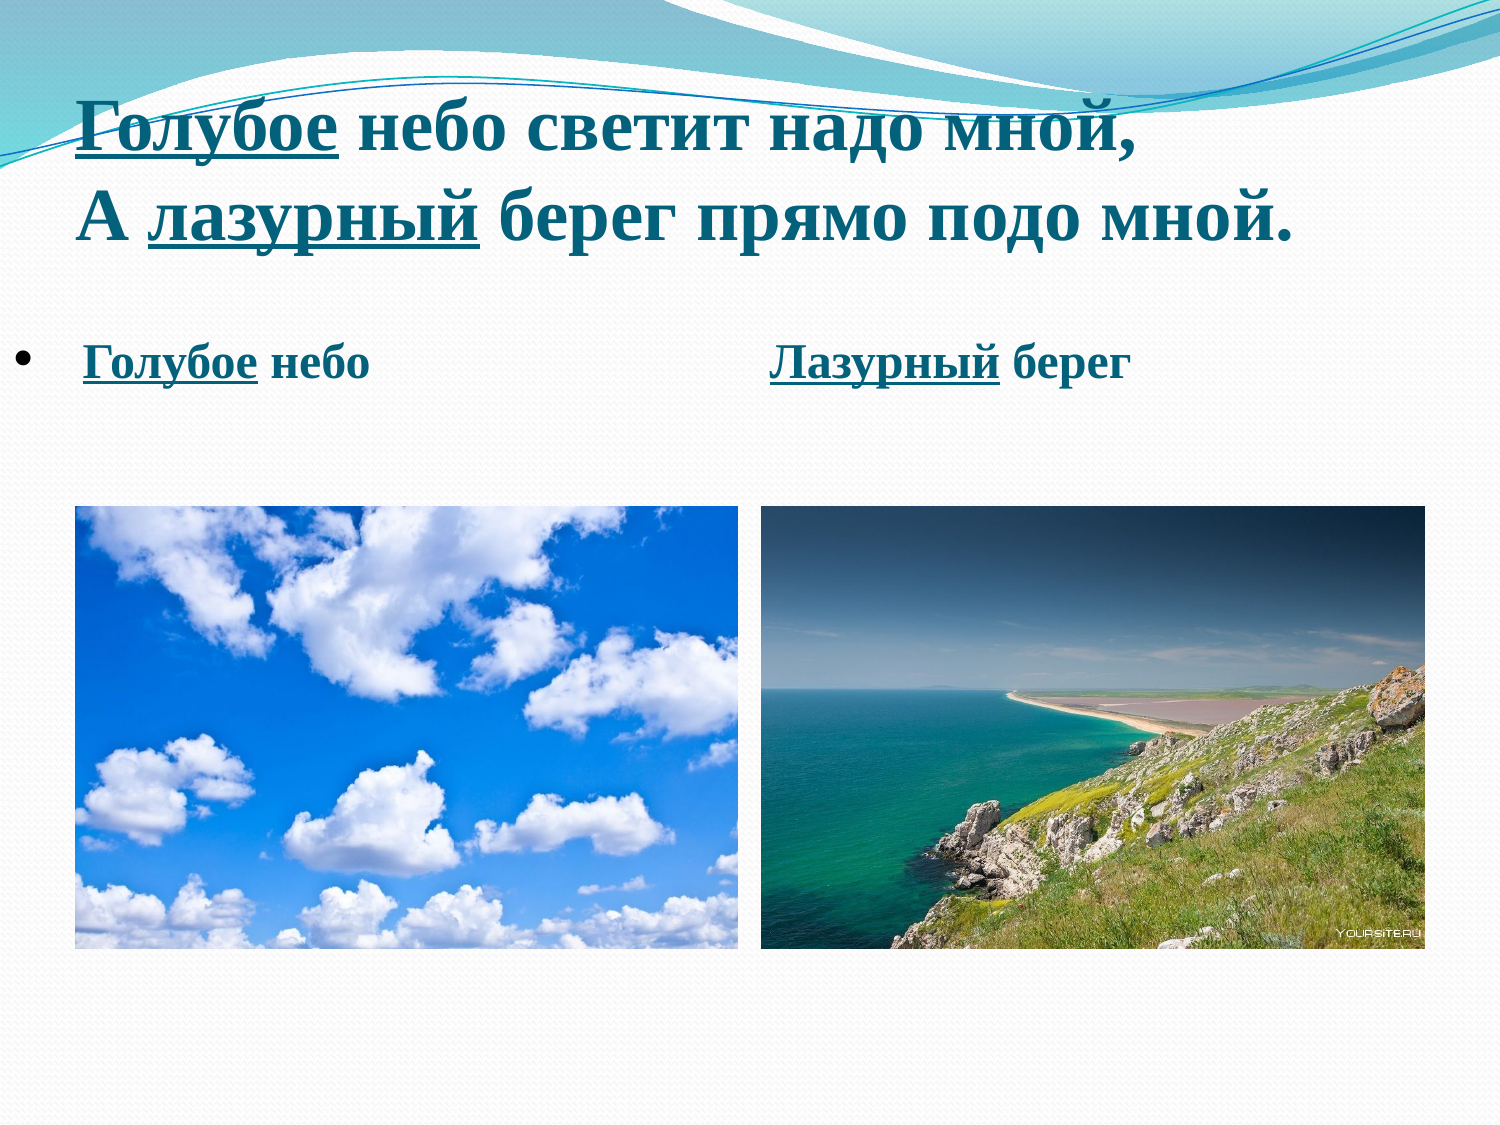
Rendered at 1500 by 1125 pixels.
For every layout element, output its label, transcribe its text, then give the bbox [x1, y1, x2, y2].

list Голубое небо [75, 304, 738, 413]
title Голубое небо светит надо мной, А лазурный берег прямо подо мной. [75, 54, 1425, 256]
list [74, 506, 738, 950]
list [761, 506, 1426, 950]
text_box . [0, 265, 1500, 391]
list Лазурный берег [761, 305, 1425, 413]
